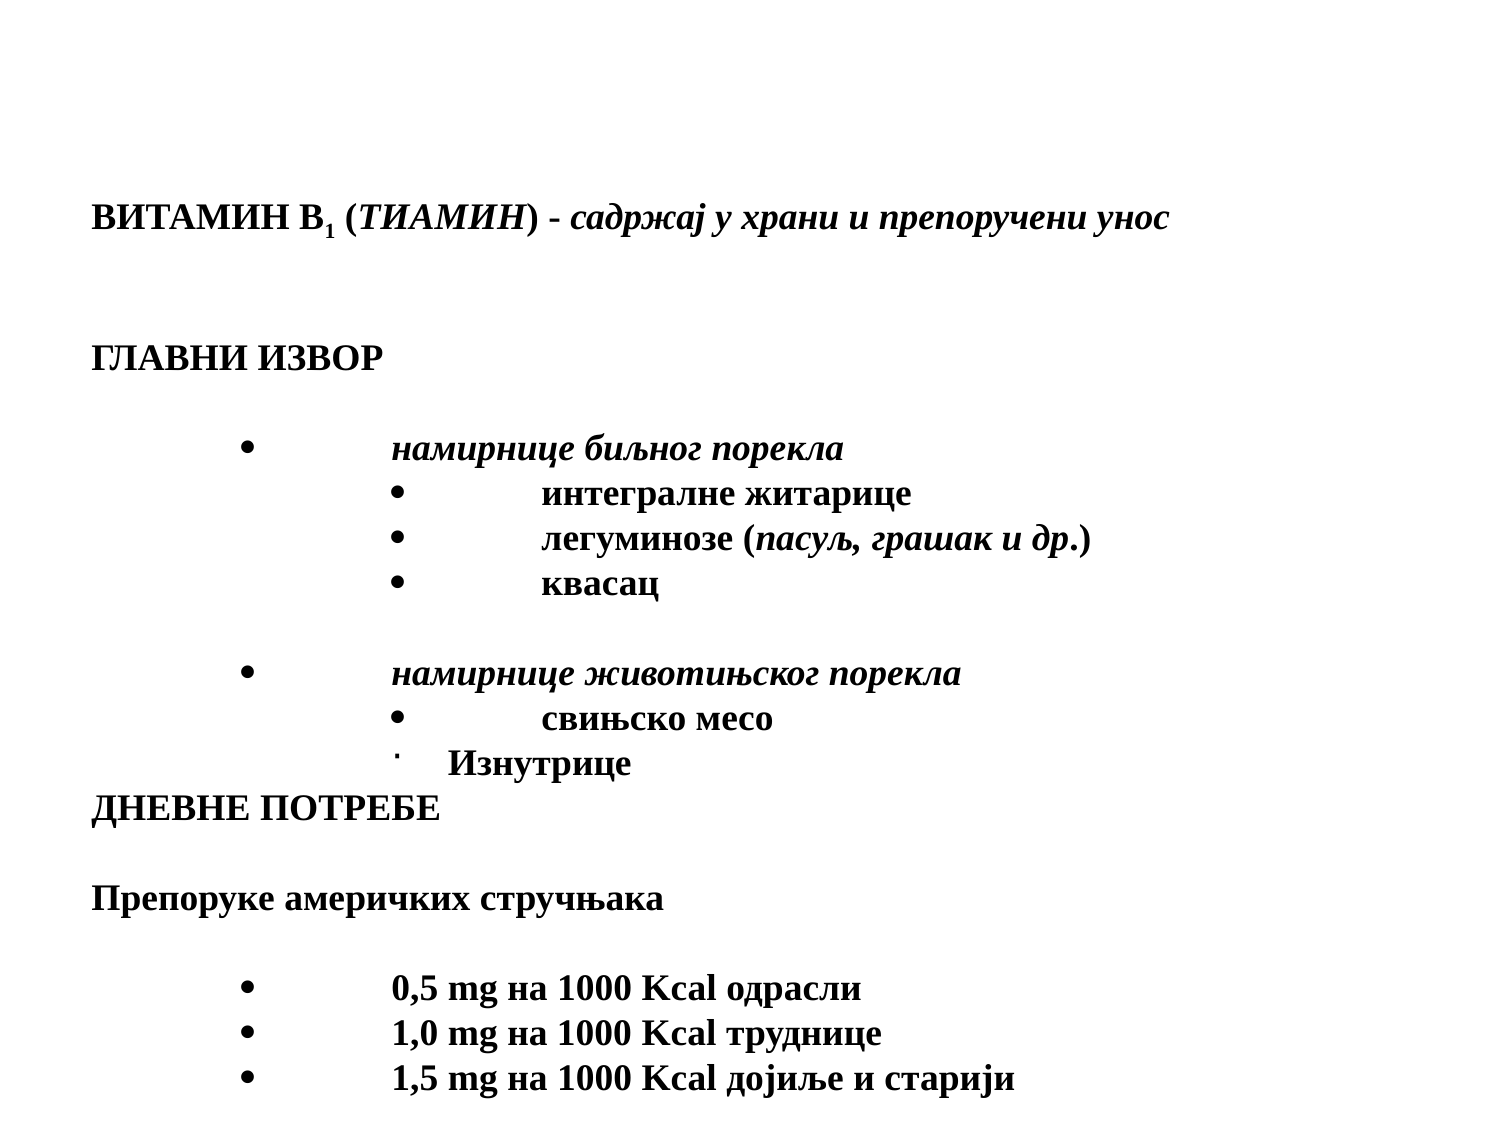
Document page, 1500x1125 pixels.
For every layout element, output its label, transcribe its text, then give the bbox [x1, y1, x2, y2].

text_box ВИТАМИН B1 (ТИАМИН) - садржај у храни и препоручени унос ГЛАВНИ ИЗВОР · намирнице биљног порекла · интегралне житарице · легуминозе (пасуљ, грашак и др.) · квасац · намирнице животињског порекла · свињско месо Изнутрице ДНЕВНЕ ПОТРЕБЕ Препоруке америчких стручњака · 0,5 mg на 1000 Kcal одрасли · 1,0 mg на 1000 Kcal труднице · 1,5 mg на 1000 Kcal дојиље и старији [76, 184, 1340, 1125]
